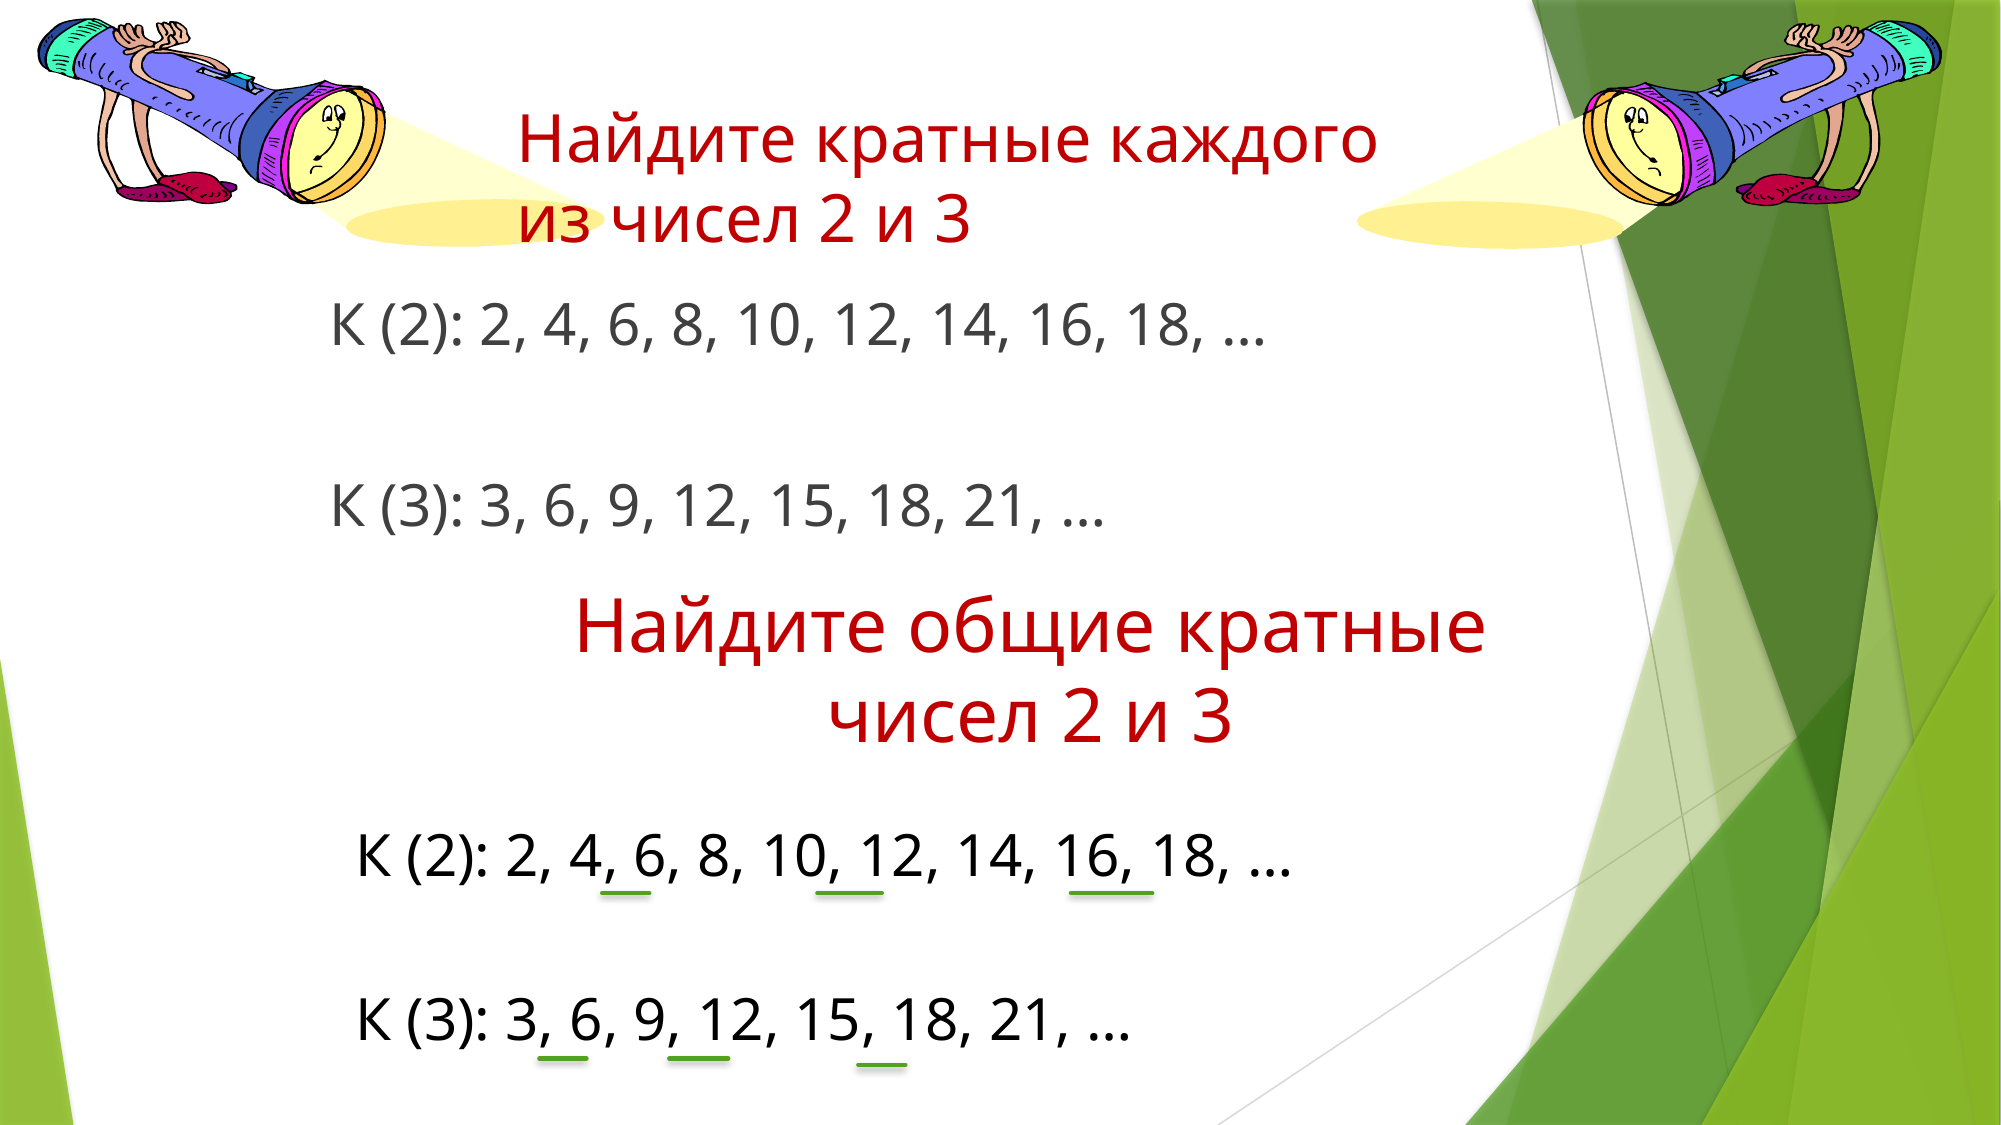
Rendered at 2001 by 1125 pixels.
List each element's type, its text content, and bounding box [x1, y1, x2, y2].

list К (2): 2, 4, 6, 8, 10, 12, 14, 16, 18, … К (3): 3, 6, 9, 12, 15, 18, 21, … [314, 279, 1665, 587]
picture [24, 11, 606, 247]
title Найдите кратные каждого из чисел 2 и 3 [607, 88, 1351, 252]
text_box К (2): 2, 4, 6, 8, 10, 12, 14, 16, 18, … К (3): 3, 6, 9, 12, 15, 18, 21, … [340, 810, 1691, 1118]
picture [1356, 13, 1956, 249]
text_box Найдите общие кратные чисел 2 и 3 [503, 586, 1558, 750]
